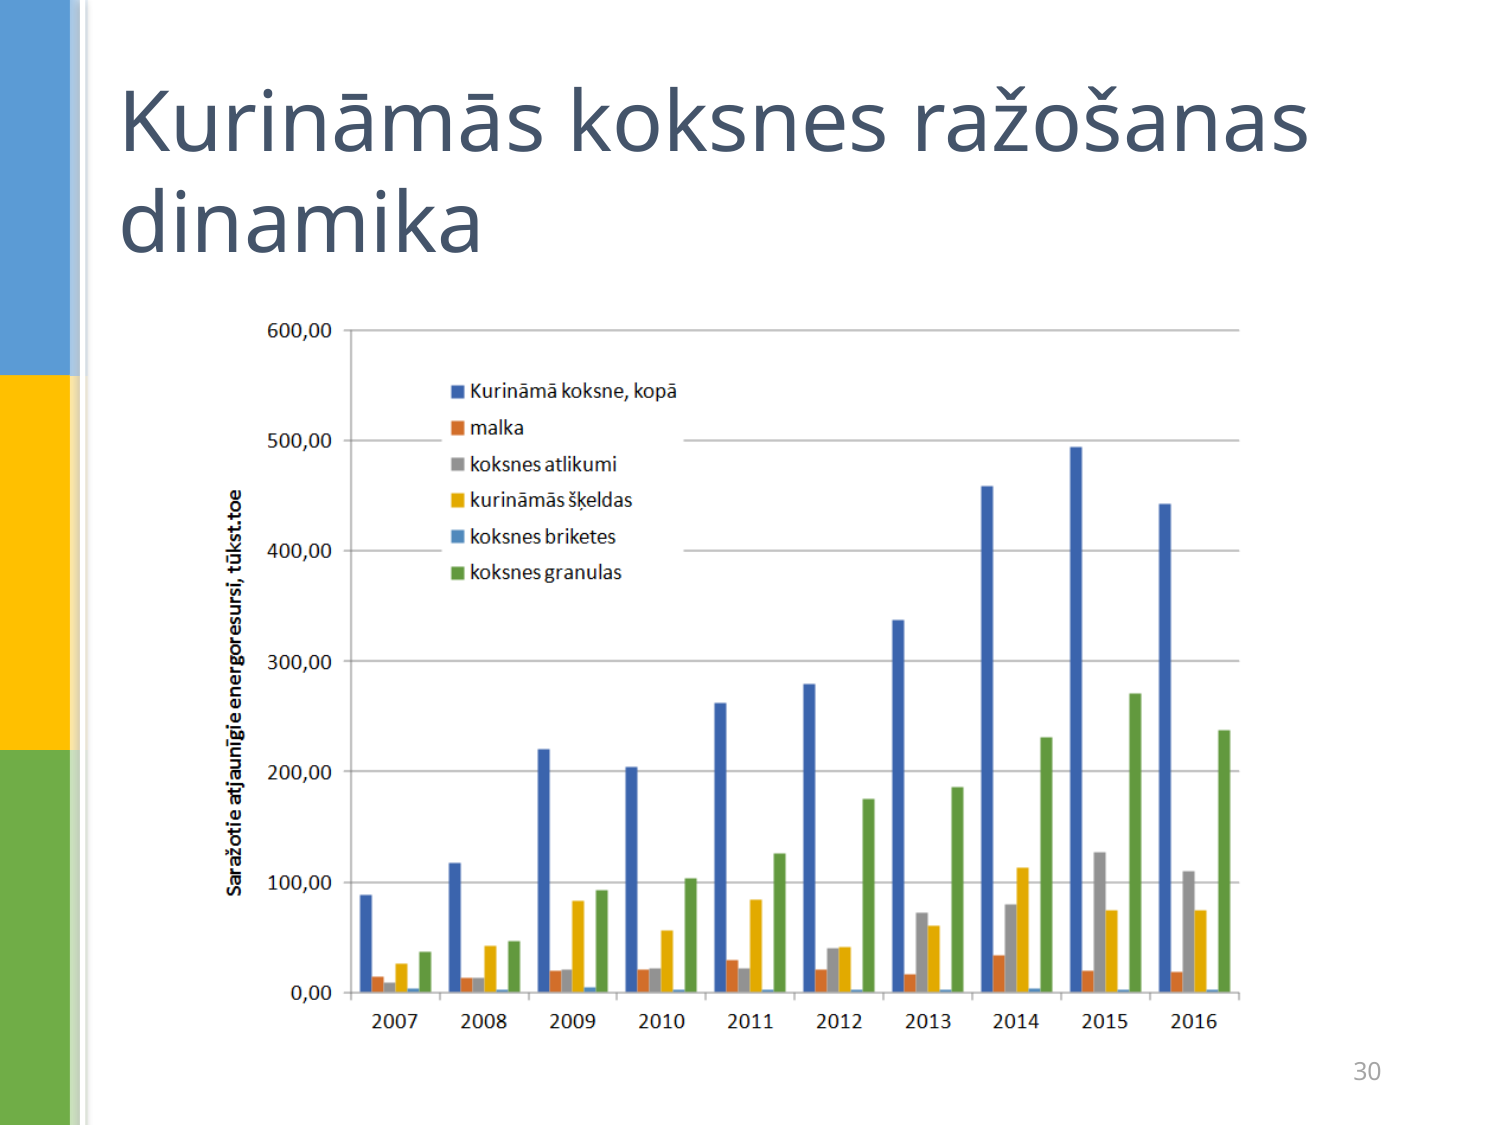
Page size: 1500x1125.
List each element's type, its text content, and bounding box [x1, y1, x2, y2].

slide_number 30 [1293, 1042, 1397, 1103]
title Kurināmās koksnes ražošanas dinamika [103, 59, 1448, 278]
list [171, 282, 1283, 1104]
